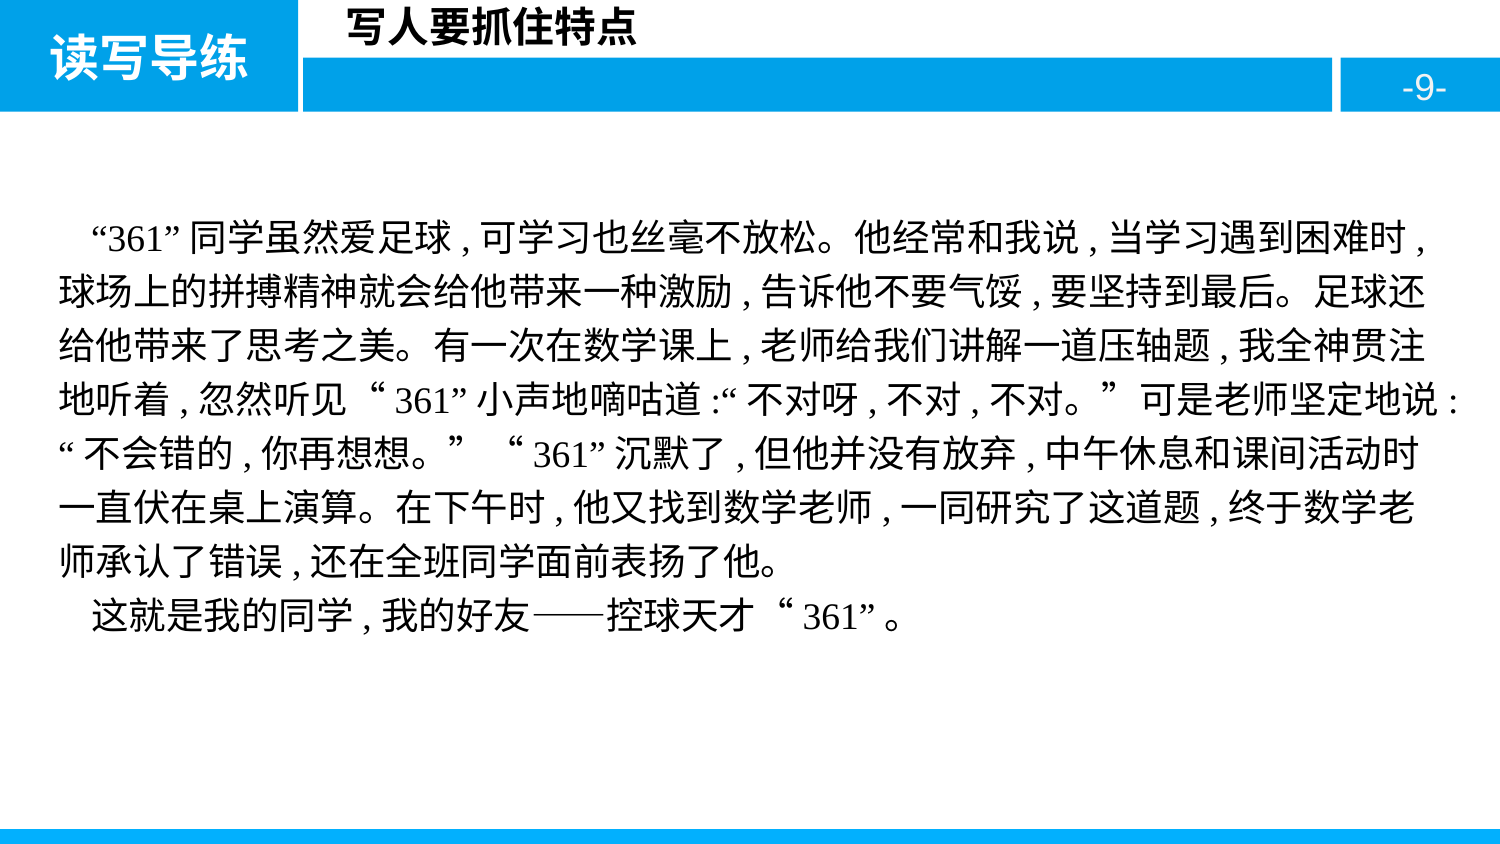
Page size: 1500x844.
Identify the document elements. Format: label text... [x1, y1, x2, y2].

text_box “361”同学虽然爱足球,可学习也丝毫不放松。他经常和我说,当学习遇到困难时,球场上的拼搏精神就会给他带来一种激励,告诉他不要气馁,要坚持到最后。足球还给他带来了思考之美。有一次在数学课上,老师给我们讲解一道压轴题,我全神贯注地听着,忽然听见“361”小声地嘀咕道:“不对呀,不对,不对。”可是老师坚定地说:“不会错的,你再想想。”“361”沉默了,但他并没有放弃,中午休息和课间活动时一直伏在桌上演算。在下午时,他又找到数学老师,一同研究了这道题,终于数学老师承认了错误,还在全班同学面前表扬了他。 这就是我的同学,我的好友——控球天才“361”。 [46, 199, 1454, 643]
